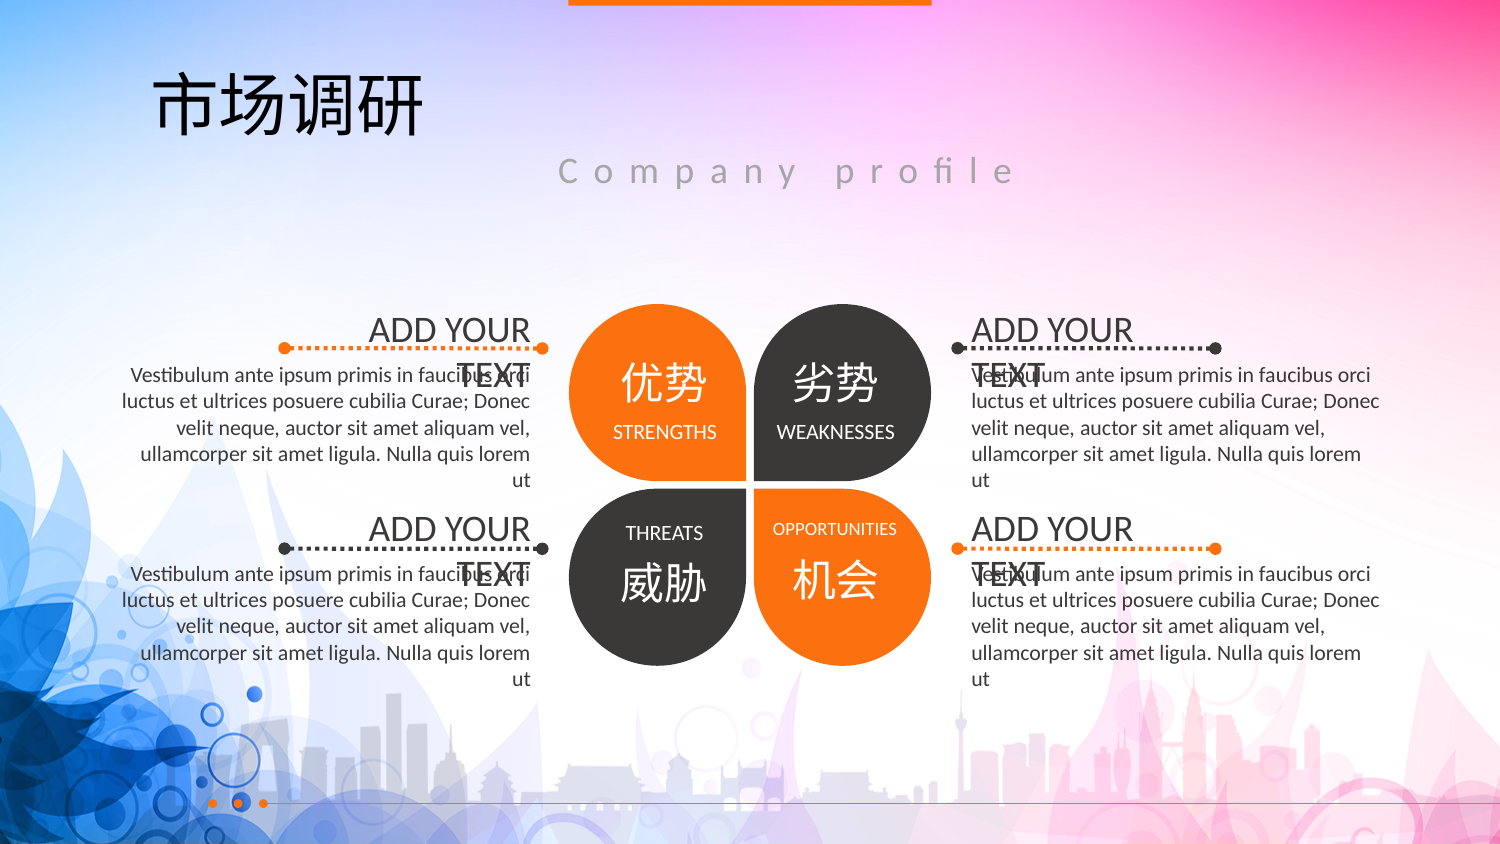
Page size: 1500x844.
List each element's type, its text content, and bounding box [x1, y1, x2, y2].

text_box Vestibulum ante ipsum primis in faucibus orci luctus et ultrices posuere cubilia Curae; Donec velit neque, auctor sit amet aliquam vel, ullamcorper sit amet ligula. Nulla quis lorem ut [956, 552, 1397, 699]
picture [0, 0, 1500, 844]
text_box Vestibulum ante ipsum primis in faucibus orci luctus et ultrices posuere cubilia Curae; Donec velit neque, auctor sit amet aliquam vel, ullamcorper sit amet ligula. Nulla quis lorem ut [956, 353, 1397, 500]
text_box Vestibulum ante ipsum primis in faucibus orci luctus et ultrices posuere cubilia Curae; Donec velit neque, auctor sit amet aliquam vel, ullamcorper sit amet ligula. Nulla quis lorem ut [105, 552, 546, 699]
text_box [567, 487, 748, 667]
text_box [278, 542, 291, 552]
text_box ADD YOUR TEXT [956, 496, 1179, 602]
text_box Company profile [543, 138, 1028, 199]
text_box ADD YOUR TEXT [956, 297, 1179, 403]
text_box OPPORTUNITIES [758, 509, 912, 547]
text_box [752, 487, 933, 667]
title 市场调研 [103, 26, 1380, 190]
text_box ADD YOUR TEXT [322, 297, 546, 403]
text_box 威胁 [605, 548, 723, 616]
text_box THREATS [610, 510, 719, 548]
text_box [567, 302, 748, 483]
text_box [951, 342, 956, 354]
text_box 机会 [777, 545, 895, 613]
text_box ADD YOUR TEXT [322, 496, 546, 602]
text_box STRENGTHS [598, 409, 733, 451]
text_box [1208, 542, 1222, 552]
text_box 劣势 [777, 348, 895, 416]
text_box [951, 542, 956, 555]
text_box Vestibulum ante ipsum primis in faucibus orci luctus et ultrices posuere cubilia Curae; Donec velit neque, auctor sit amet aliquam vel, ullamcorper sit amet ligula. Nulla quis lorem ut [105, 353, 546, 500]
text_box 优势 [605, 348, 723, 416]
text_box [752, 303, 933, 483]
text_box [1208, 342, 1222, 353]
text_box WEAKNESSES [761, 409, 910, 451]
text_box [278, 341, 291, 353]
